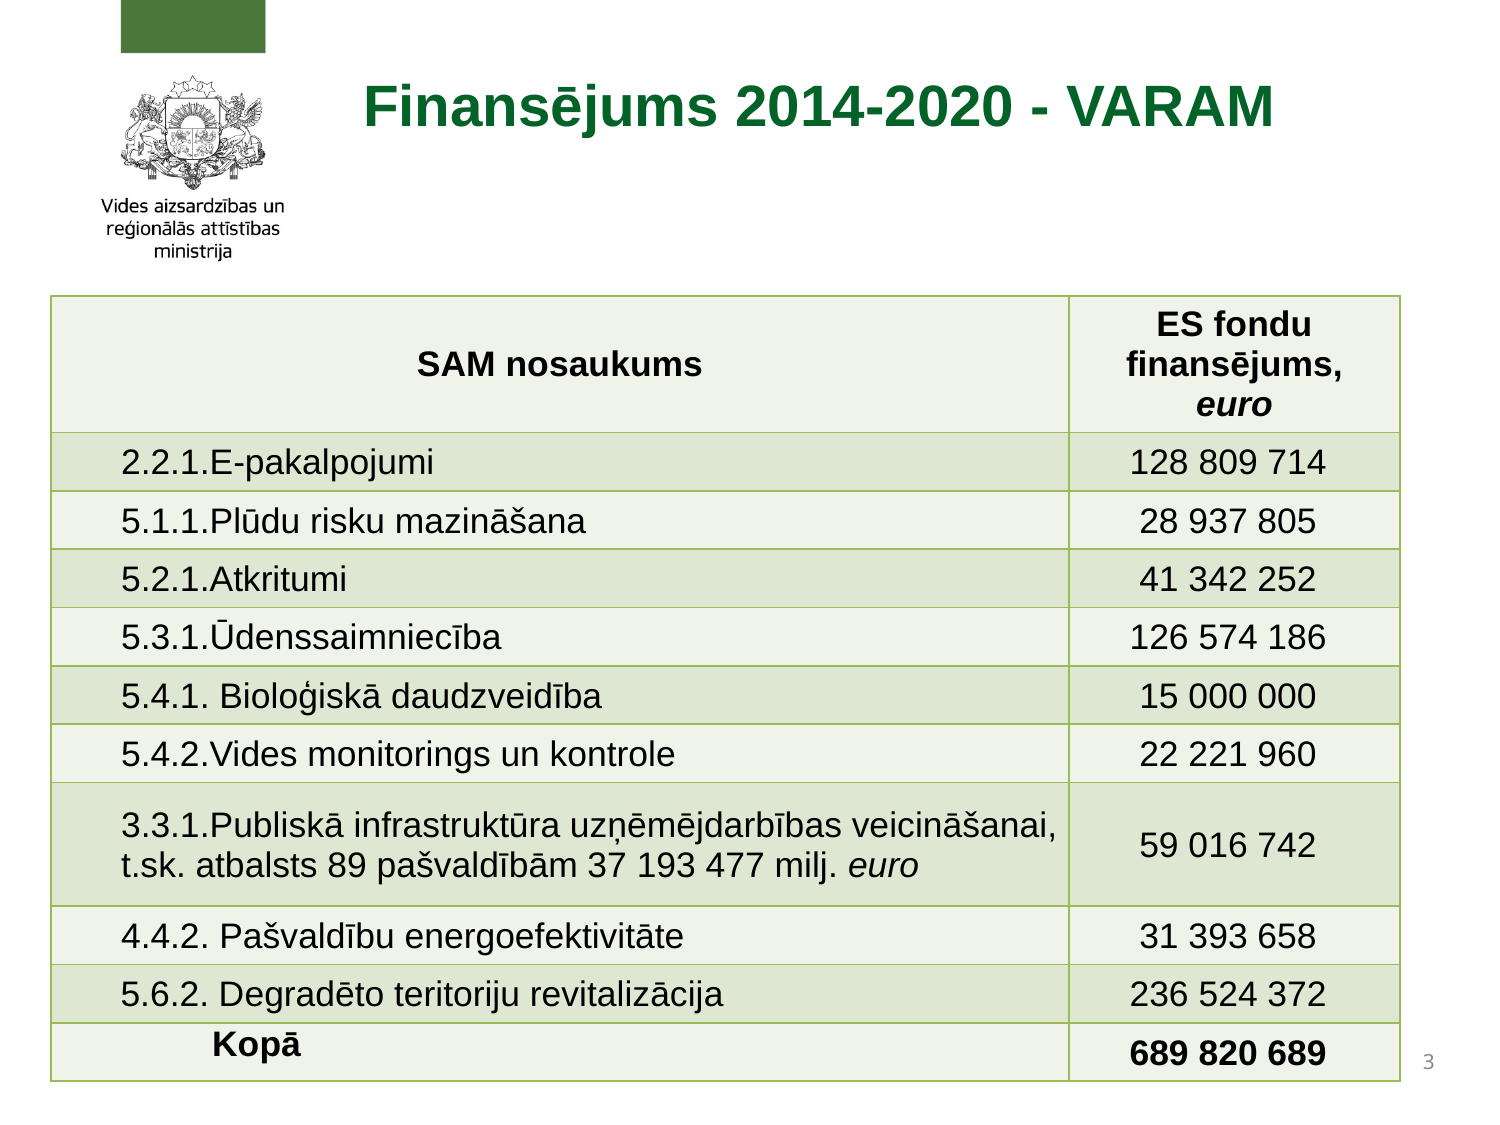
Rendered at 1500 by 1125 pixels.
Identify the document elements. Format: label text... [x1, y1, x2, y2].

table_cell 5.4.2.Vides monitorings un kontrole [52, 725, 1068, 782]
table_cell 5.4.1. Bioloģiskā daudzveidība [52, 667, 1068, 723]
table_cell 5.1.1.Plūdu risku mazināšana [52, 492, 1068, 548]
table_cell 31 393 658 [1070, 907, 1399, 964]
table_cell 236 524 372 [1070, 965, 1399, 1022]
table_cell 4.4.2. Pašvaldību energoefektivitāte [52, 907, 1068, 964]
table_cell 5.2.1.Atkritumi [52, 550, 1068, 607]
title Finansējums 2014-2020 - VARAM [347, 60, 1471, 186]
table_cell 5.6.2. Degradēto teritoriju revitalizācija [52, 965, 1068, 1022]
table_cell 5.3.1.Ūdenssaimniecība [52, 608, 1068, 665]
table_cell 126 574 186 [1070, 608, 1399, 665]
table_header ES fondu finansējums, euro [1070, 297, 1399, 432]
table_cell 3.3.1.Publiskā infrastruktūra uzņēmējdarbības veicināšanai, t.sk. atbalsts 89 pašvaldībām 37 193 477 milj. euro [52, 783, 1068, 905]
table_header SAM nosaukums [52, 297, 1068, 432]
table_cell 128 809 714 [1070, 433, 1399, 490]
table_cell Kopā [52, 1024, 1068, 1080]
slide_number 3 [1400, 1037, 1450, 1088]
table_cell 2.2.1.E-pakalpojumi [52, 433, 1068, 490]
table_cell 28 937 805 [1070, 492, 1399, 548]
table_cell 41 342 252 [1070, 550, 1399, 607]
table_cell 689 820 689 [1070, 1024, 1399, 1080]
table_cell 15 000 000 [1070, 667, 1399, 723]
table_cell 59 016 742 [1070, 783, 1399, 905]
picture [48, 0, 338, 321]
table_cell 22 221 960 [1070, 725, 1399, 782]
